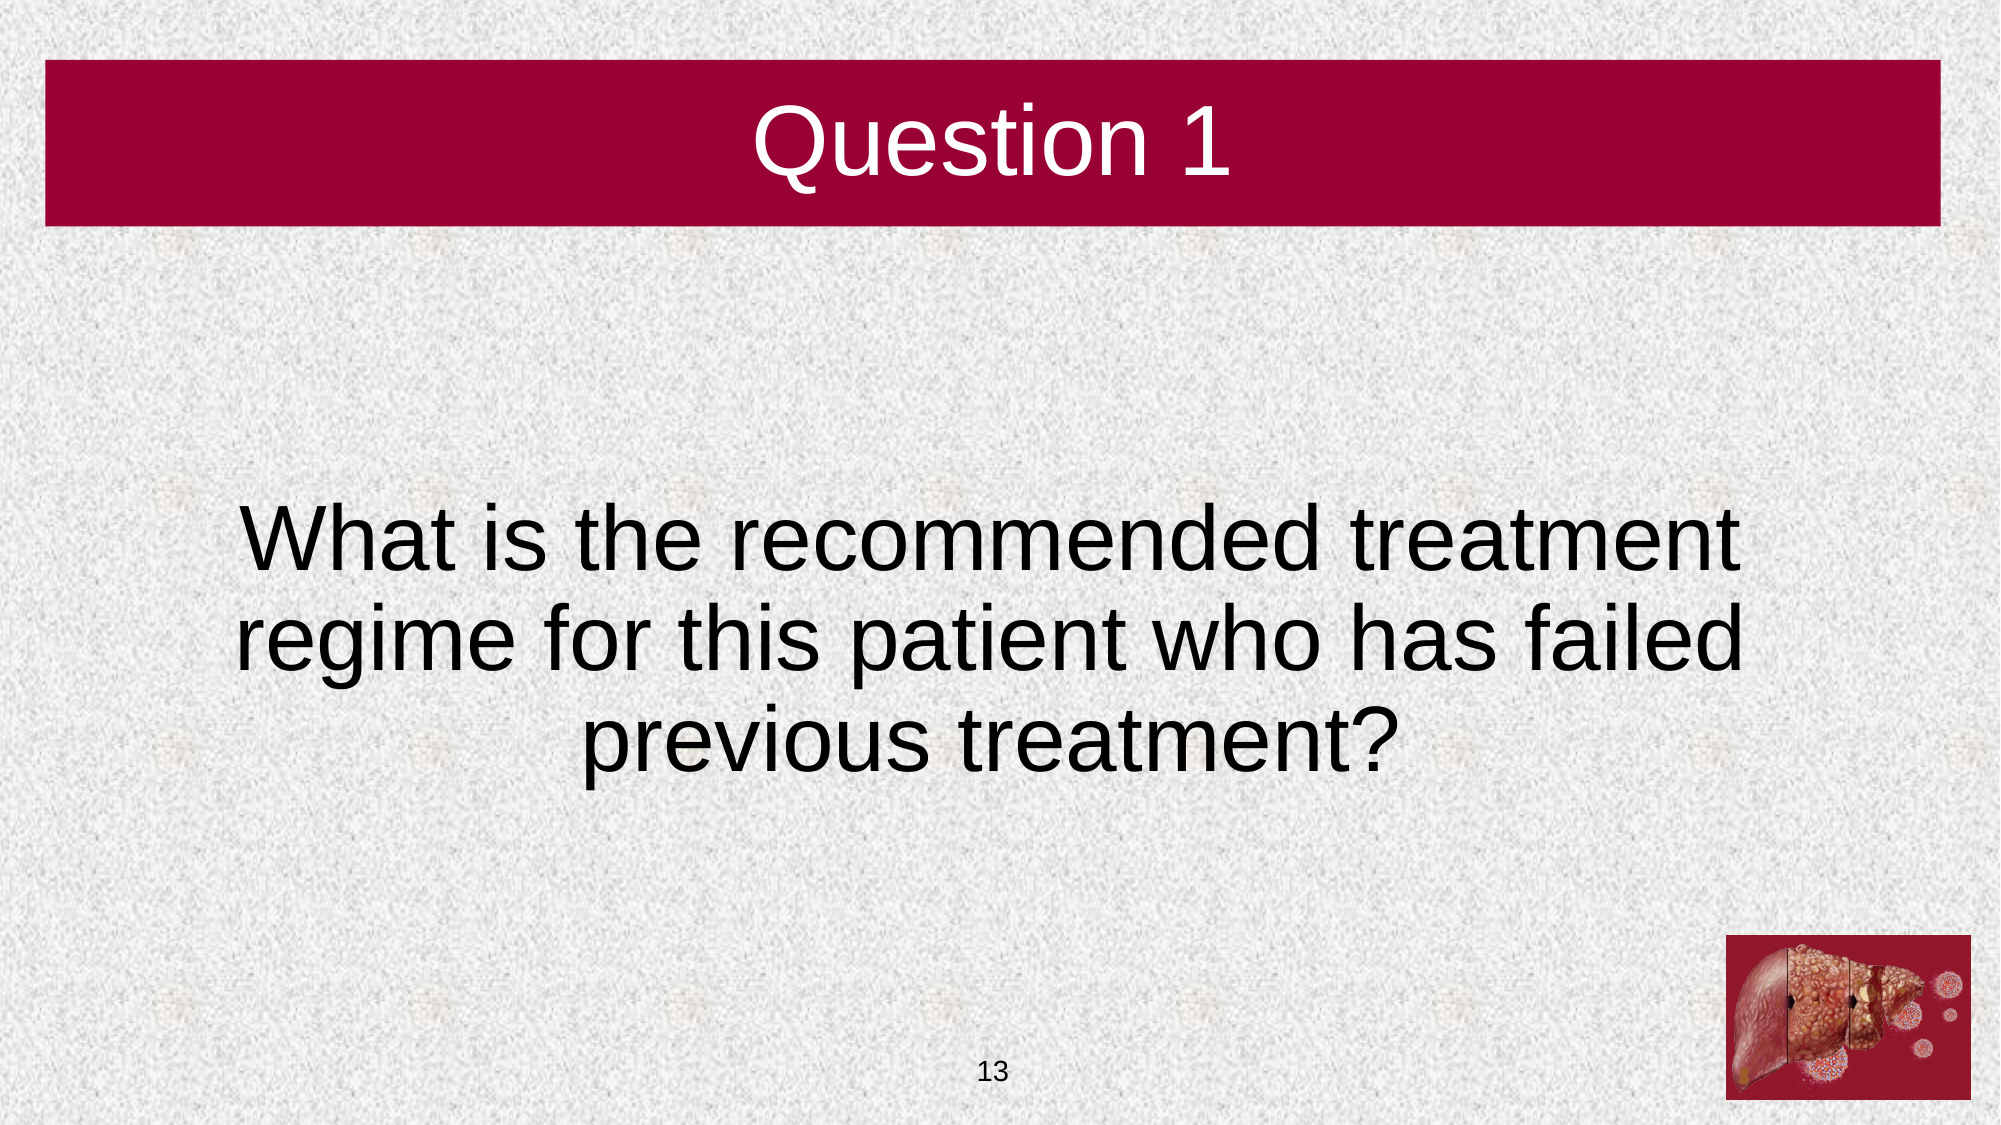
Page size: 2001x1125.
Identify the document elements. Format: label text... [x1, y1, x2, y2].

title Question 1 [45, 59, 1941, 227]
slide_number 13 [767, 1039, 1218, 1100]
list What is the recommended treatment regime for this patient who has failed previous treatment? [79, 482, 1904, 800]
picture [0, 0, 2001, 1125]
